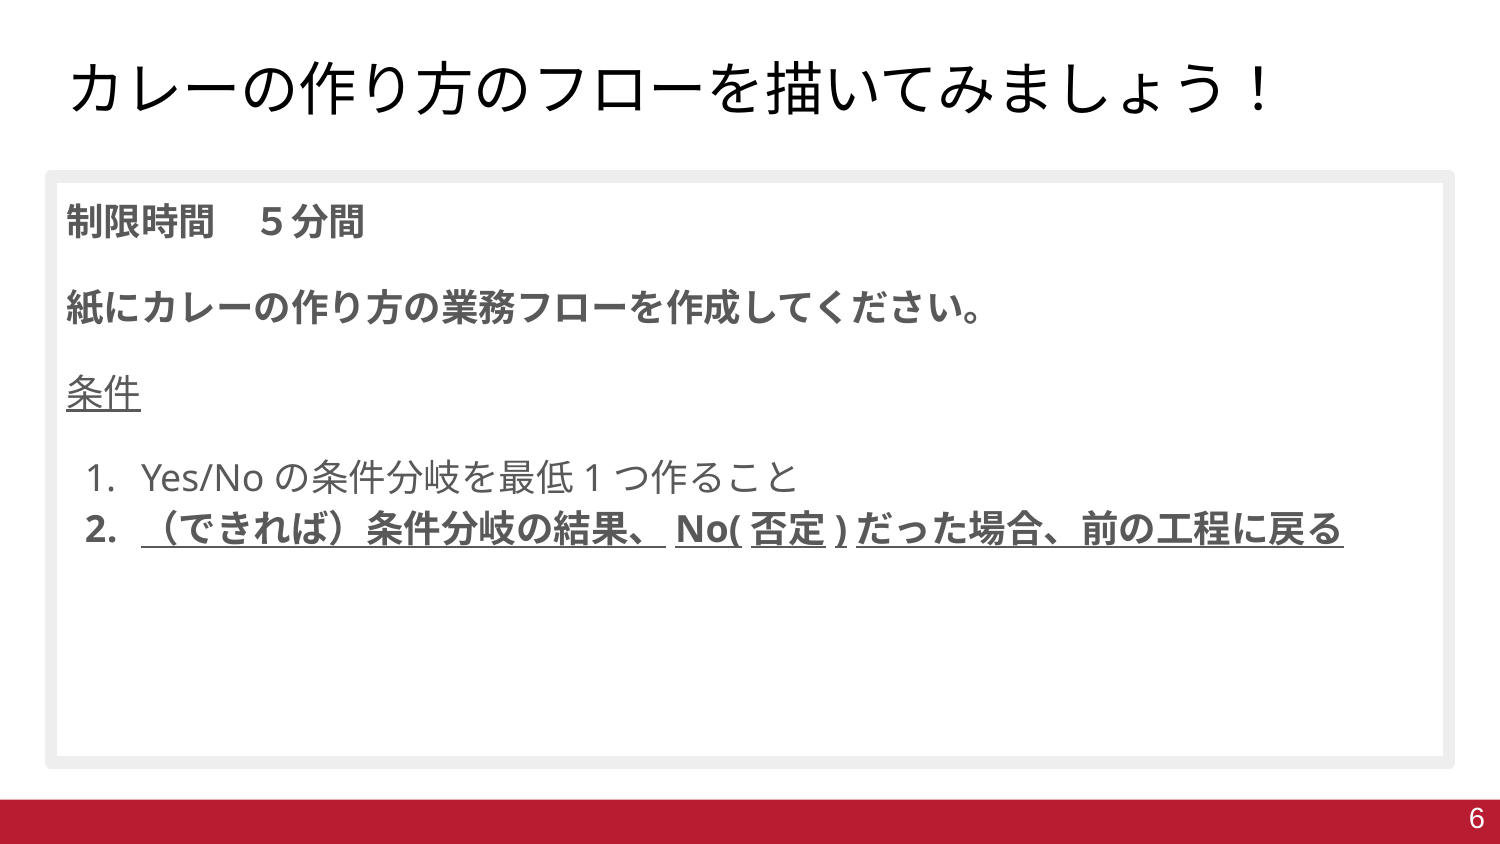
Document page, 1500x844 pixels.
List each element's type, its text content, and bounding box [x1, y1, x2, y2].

slide_number 6 [1416, 803, 1500, 844]
list 制限時間 ５分間 紙にカレーの作り方の業務フローを作成してください。 条件 Yes/Noの条件分岐を最低1つ作ること （できれば）条件分岐の結果、No(否定)だった場合、前の工程に戻る [51, 176, 1449, 763]
title カレーの作り方のフローを描いてみましょう！ [51, 37, 1449, 132]
